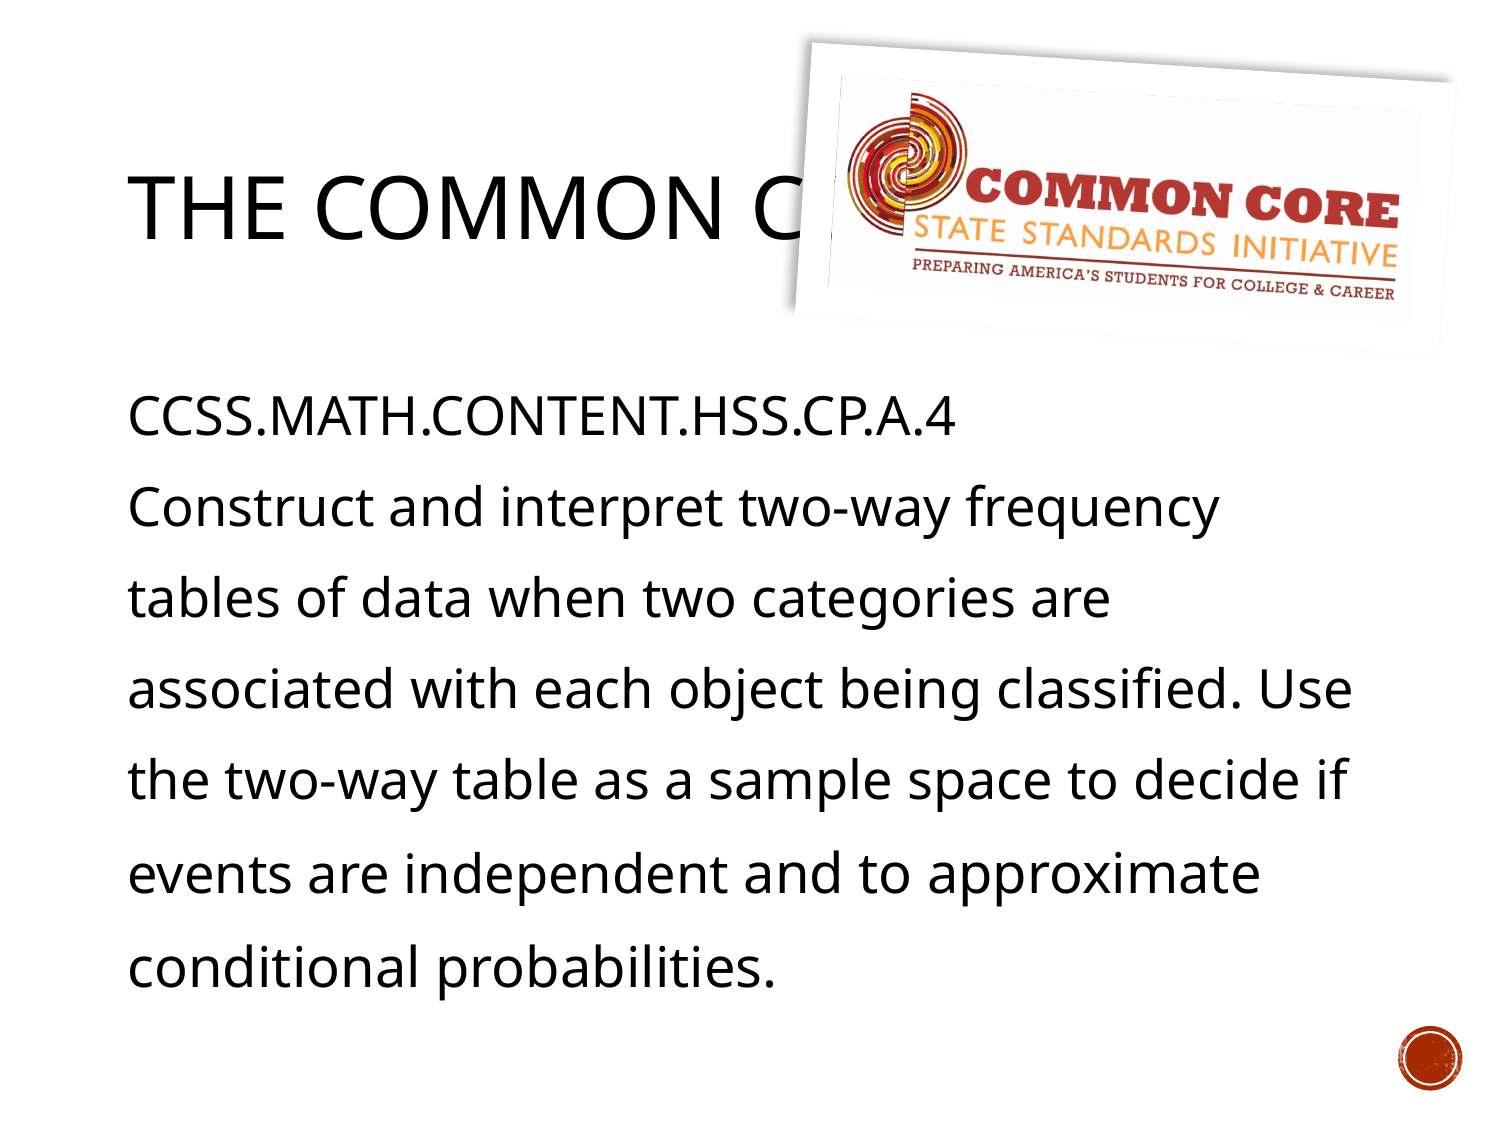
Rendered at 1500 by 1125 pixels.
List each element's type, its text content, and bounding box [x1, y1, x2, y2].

list CCSS.MATH.CONTENT.HSS.CP.A.4 Construct and interpret two-way frequency tables of data when two categories are associated with each object being classified. Use the two-way table as a sample space to decide if events are independent and to approximate conditional probabilities. [112, 348, 1388, 1013]
picture [829, 76, 1422, 322]
title The Common Core [112, 79, 1236, 344]
